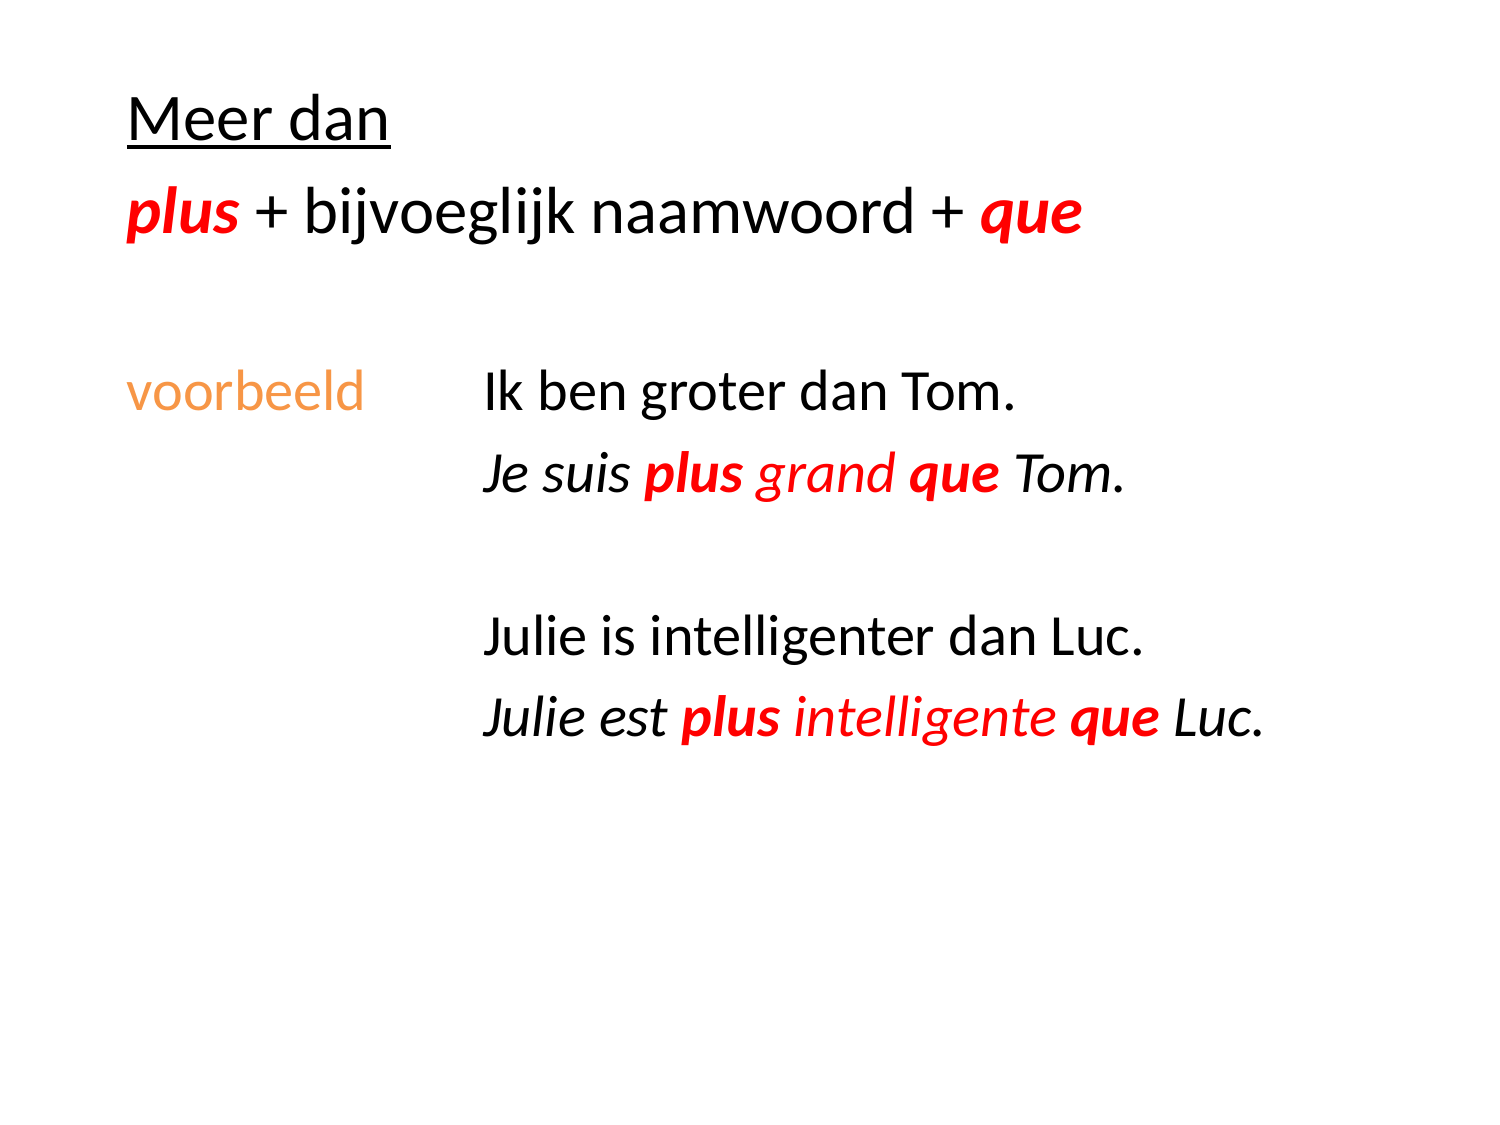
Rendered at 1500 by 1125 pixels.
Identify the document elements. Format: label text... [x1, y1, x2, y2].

text_box Meer dan plus + bijvoeglijk naamwoord + que voorbeeld Ik ben groter dan Tom. Je suis plus grand que Tom. Julie is intelligenter dan Luc. Julie est plus intelligente que Luc. [112, 66, 1388, 988]
